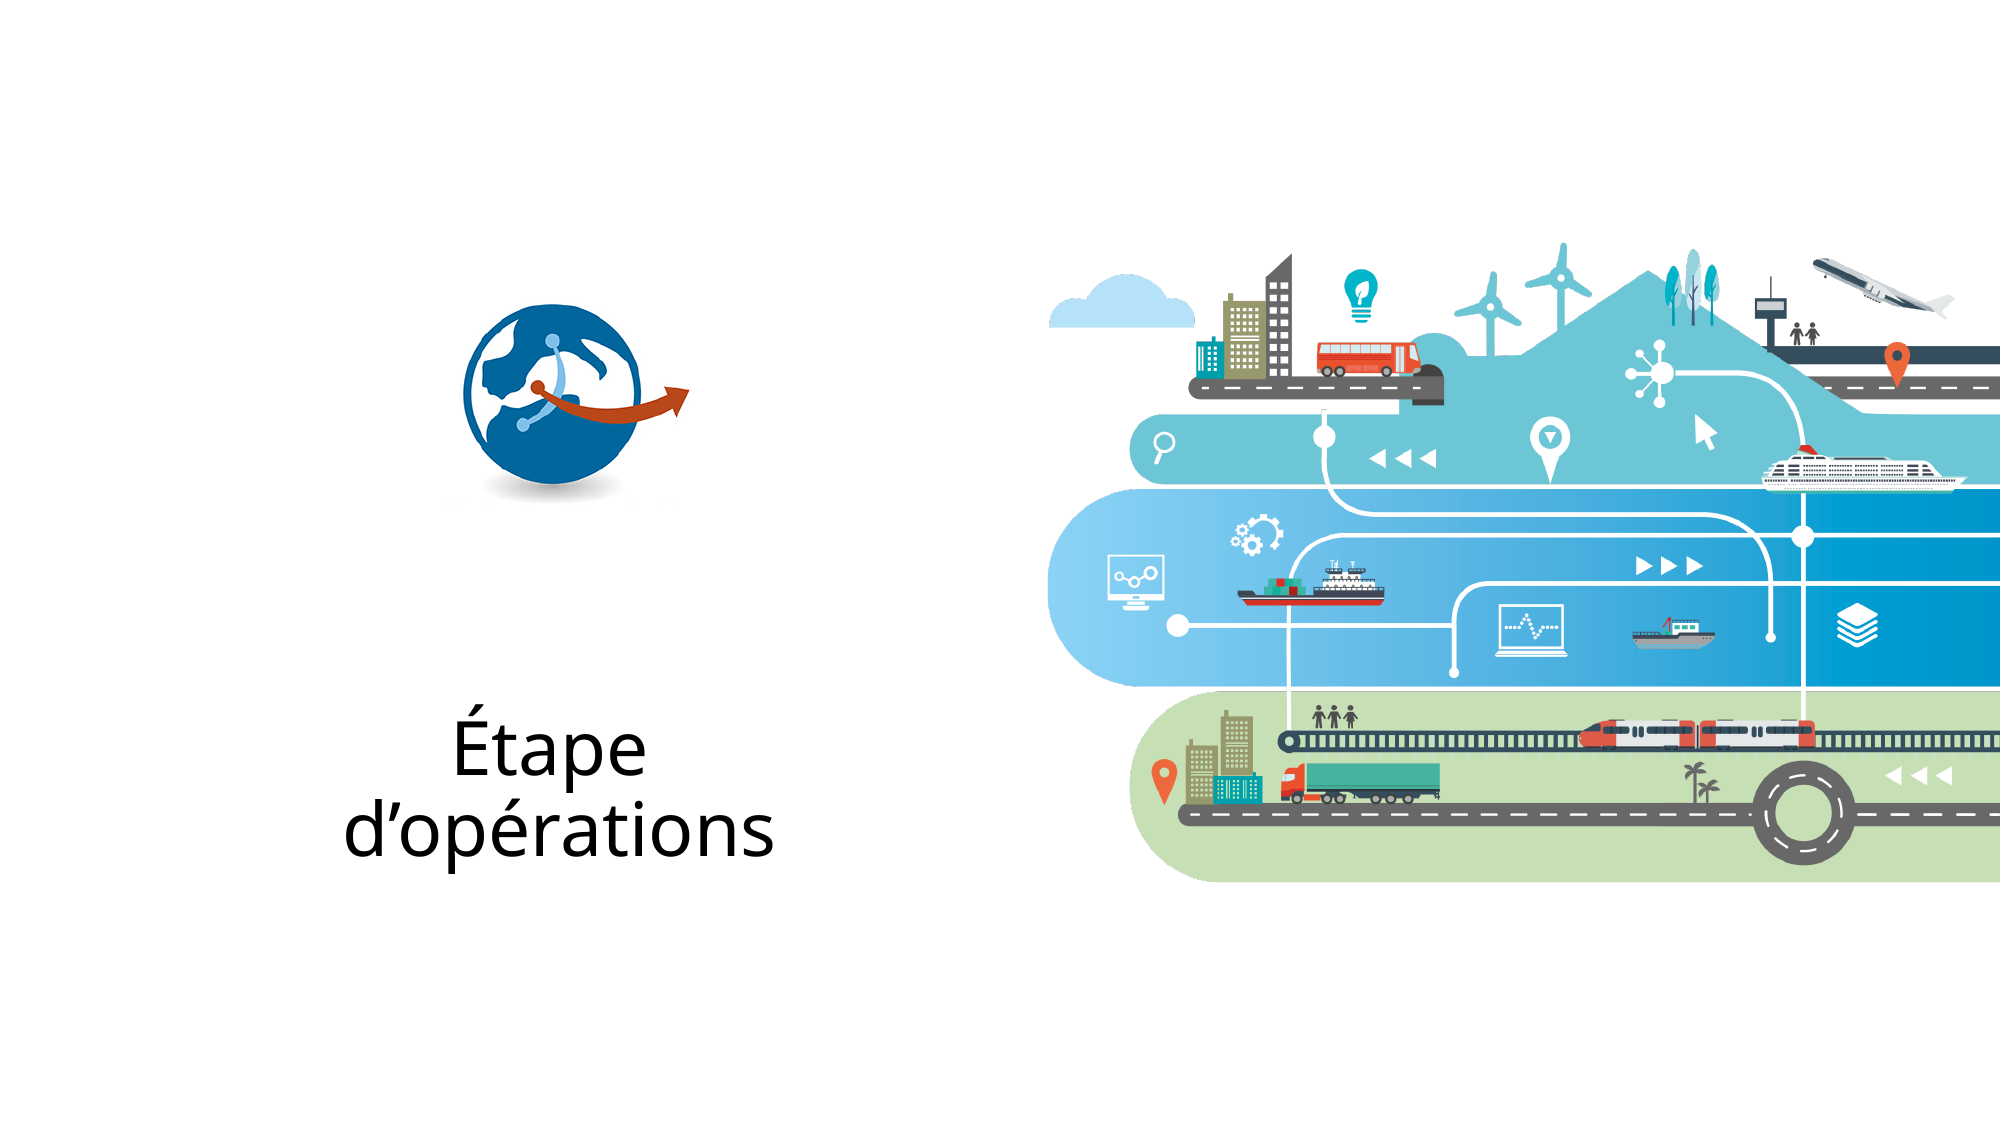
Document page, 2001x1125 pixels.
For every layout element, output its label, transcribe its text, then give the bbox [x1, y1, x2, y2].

picture [1838, 628, 1877, 639]
picture [344, 224, 776, 505]
picture [1838, 621, 1877, 633]
picture [1838, 635, 1877, 647]
picture [1838, 604, 1877, 625]
title Étape d’opérations [138, 633, 783, 880]
picture [783, 182, 2000, 943]
